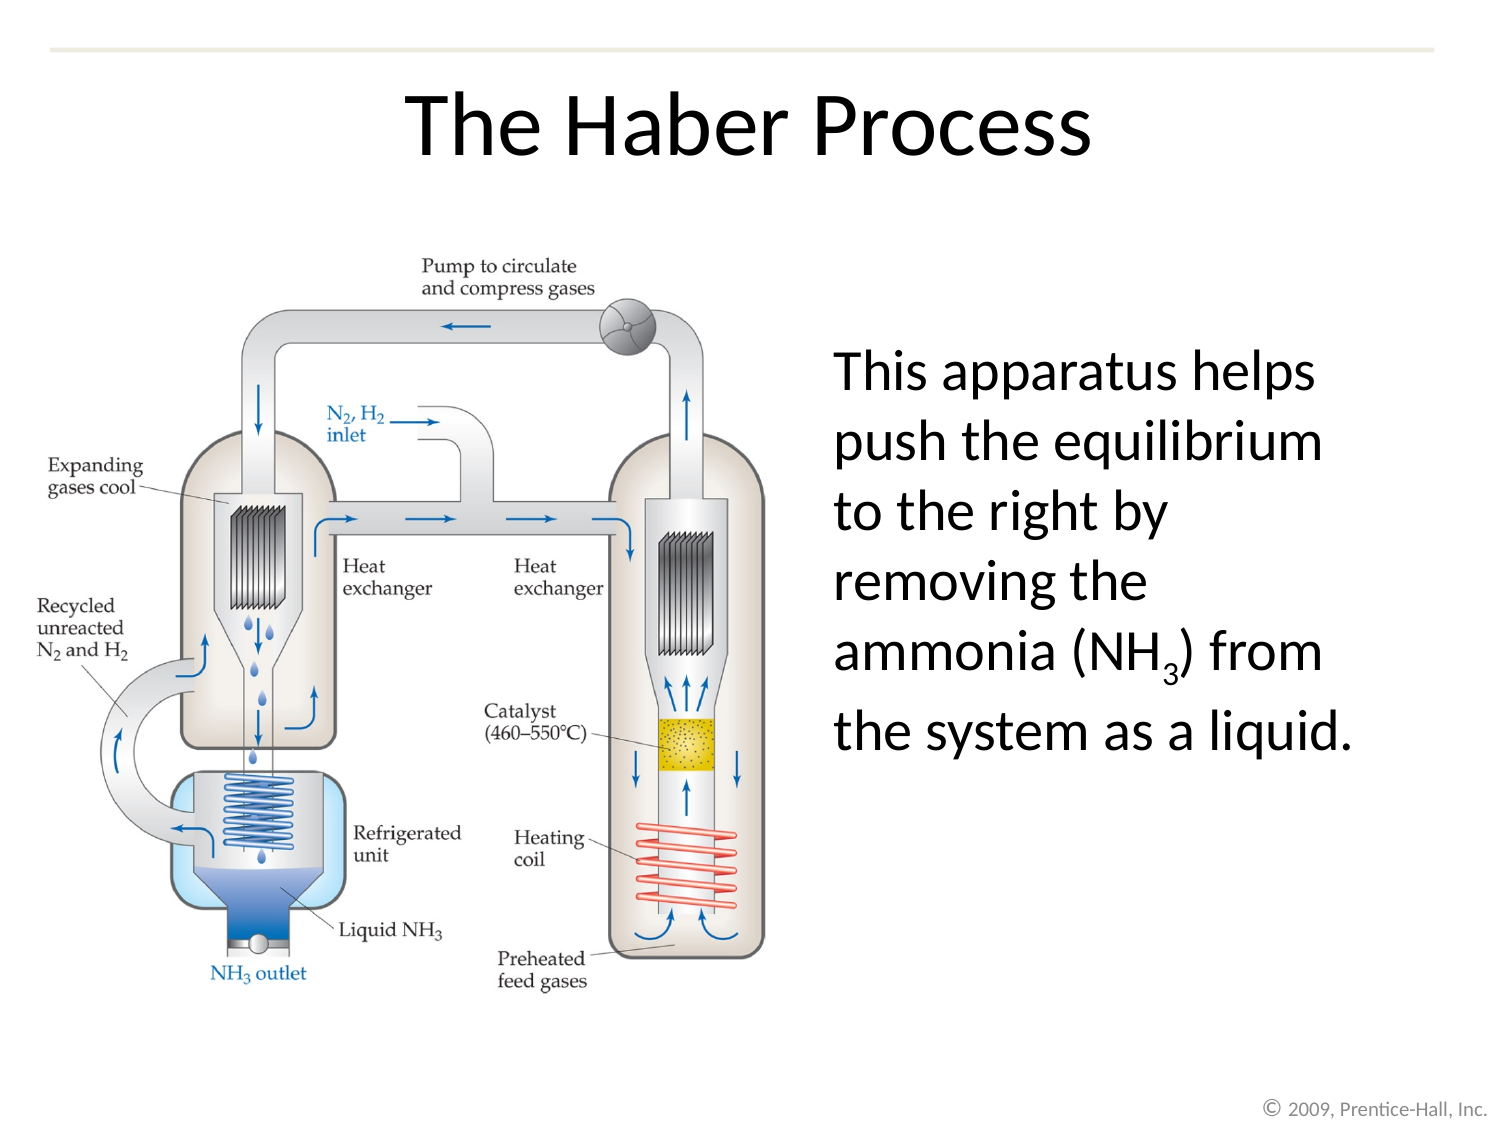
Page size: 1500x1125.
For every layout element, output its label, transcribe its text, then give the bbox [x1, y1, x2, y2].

title The Haber Process [0, 24, 1500, 213]
footer © 2009, Prentice-Hall, Inc. [1237, 1087, 1500, 1125]
list This apparatus helps push the equilibrium to the right by removing the ammonia (NH3) from the system as a liquid. [776, 324, 1388, 1000]
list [29, 249, 773, 1001]
